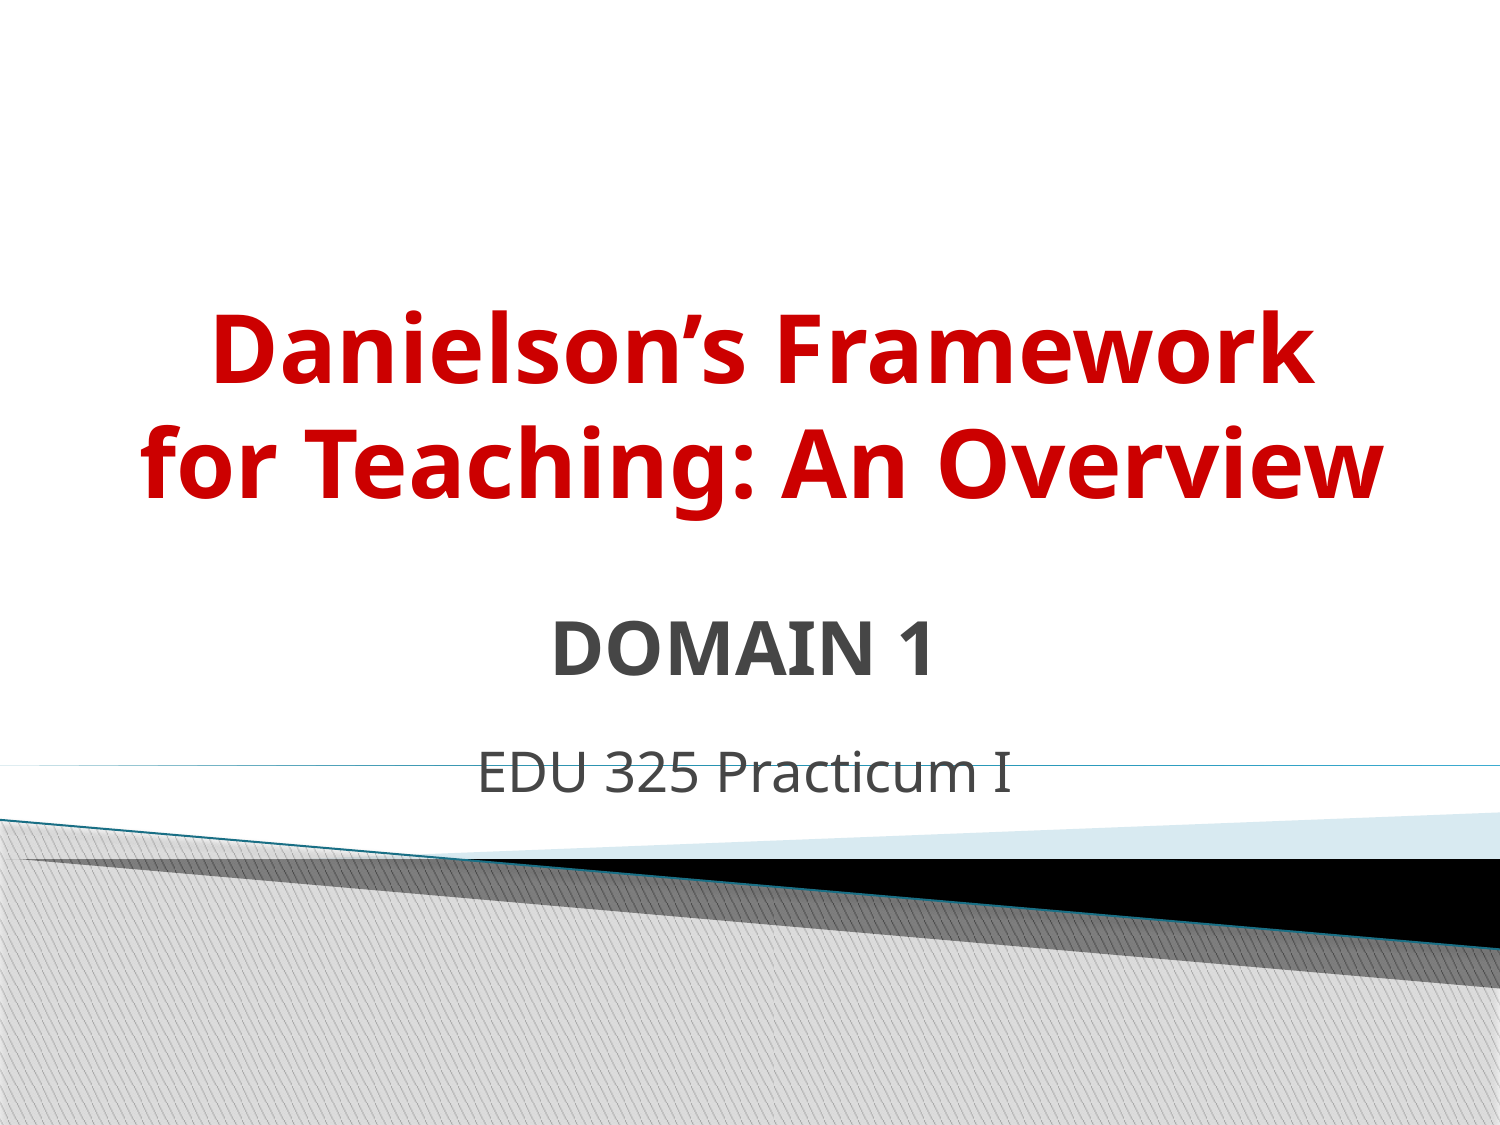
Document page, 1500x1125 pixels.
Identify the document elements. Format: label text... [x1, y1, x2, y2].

picture [5, 859, 1500, 989]
subtitle DOMAIN 1 EDU 325 Practicum I [112, 592, 1388, 838]
title Danielson’s Framework for Teaching: An Overview [112, 112, 1413, 525]
